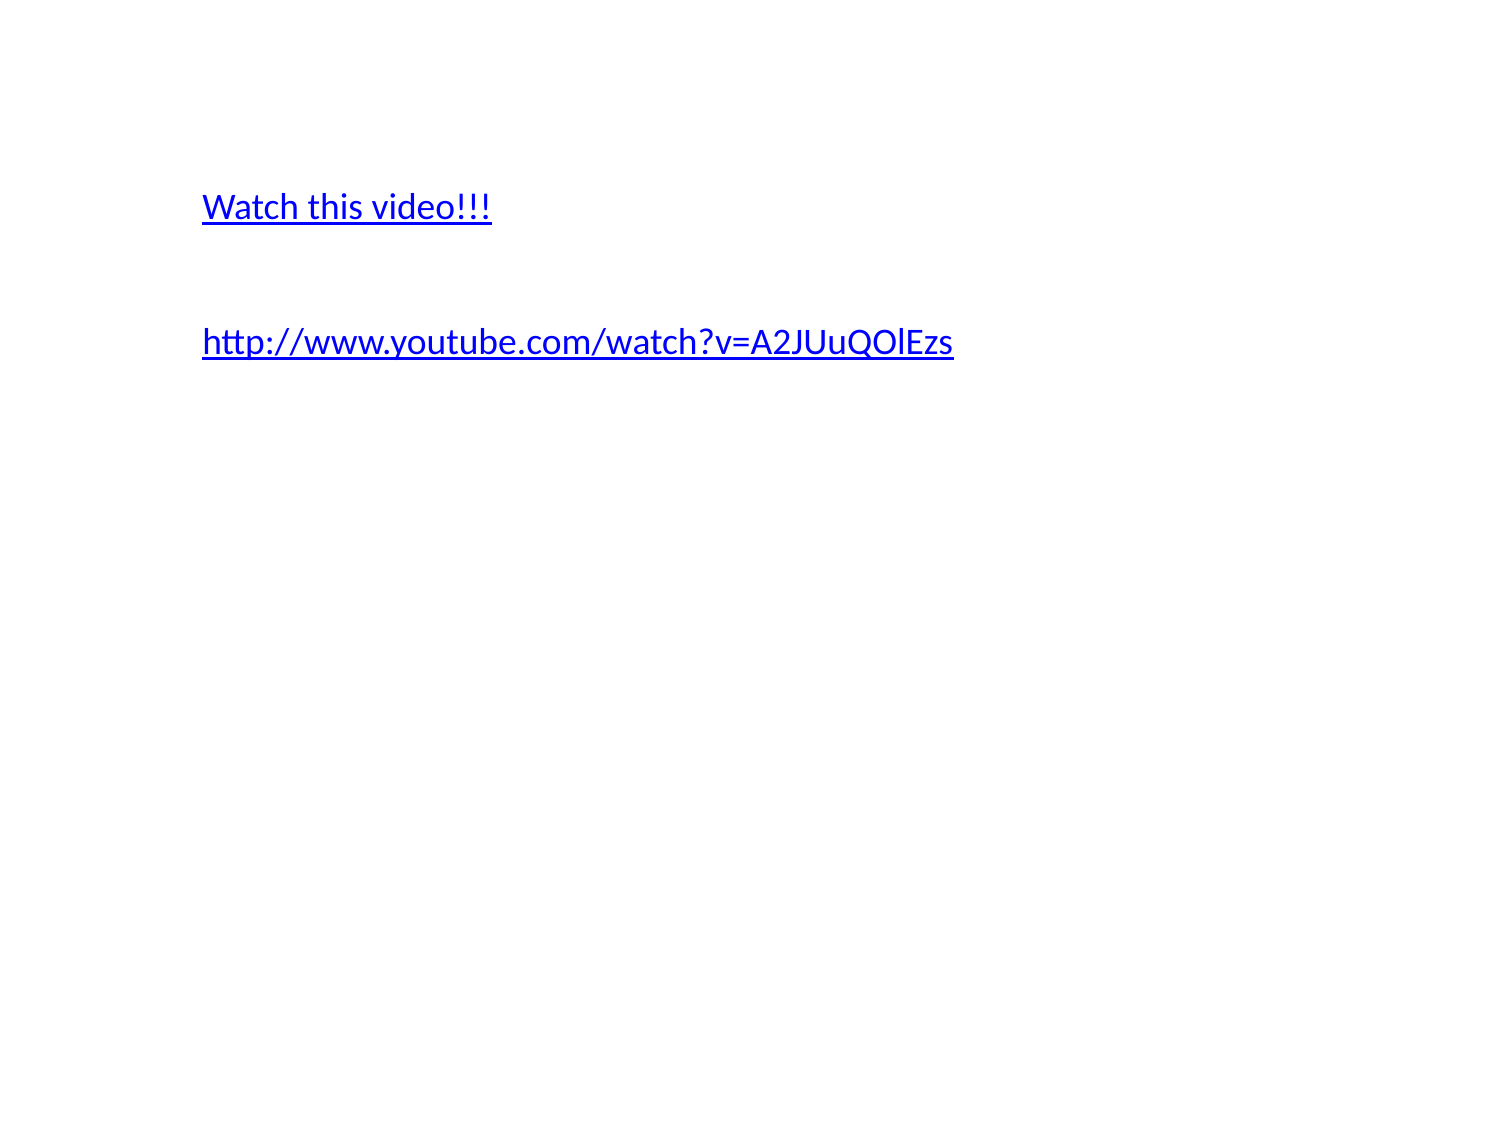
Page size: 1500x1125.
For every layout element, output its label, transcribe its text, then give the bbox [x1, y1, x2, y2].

text_box Watch this video!!! http://www.youtube.com/watch?v=A2JUuQOlEzs [187, 174, 1125, 505]
